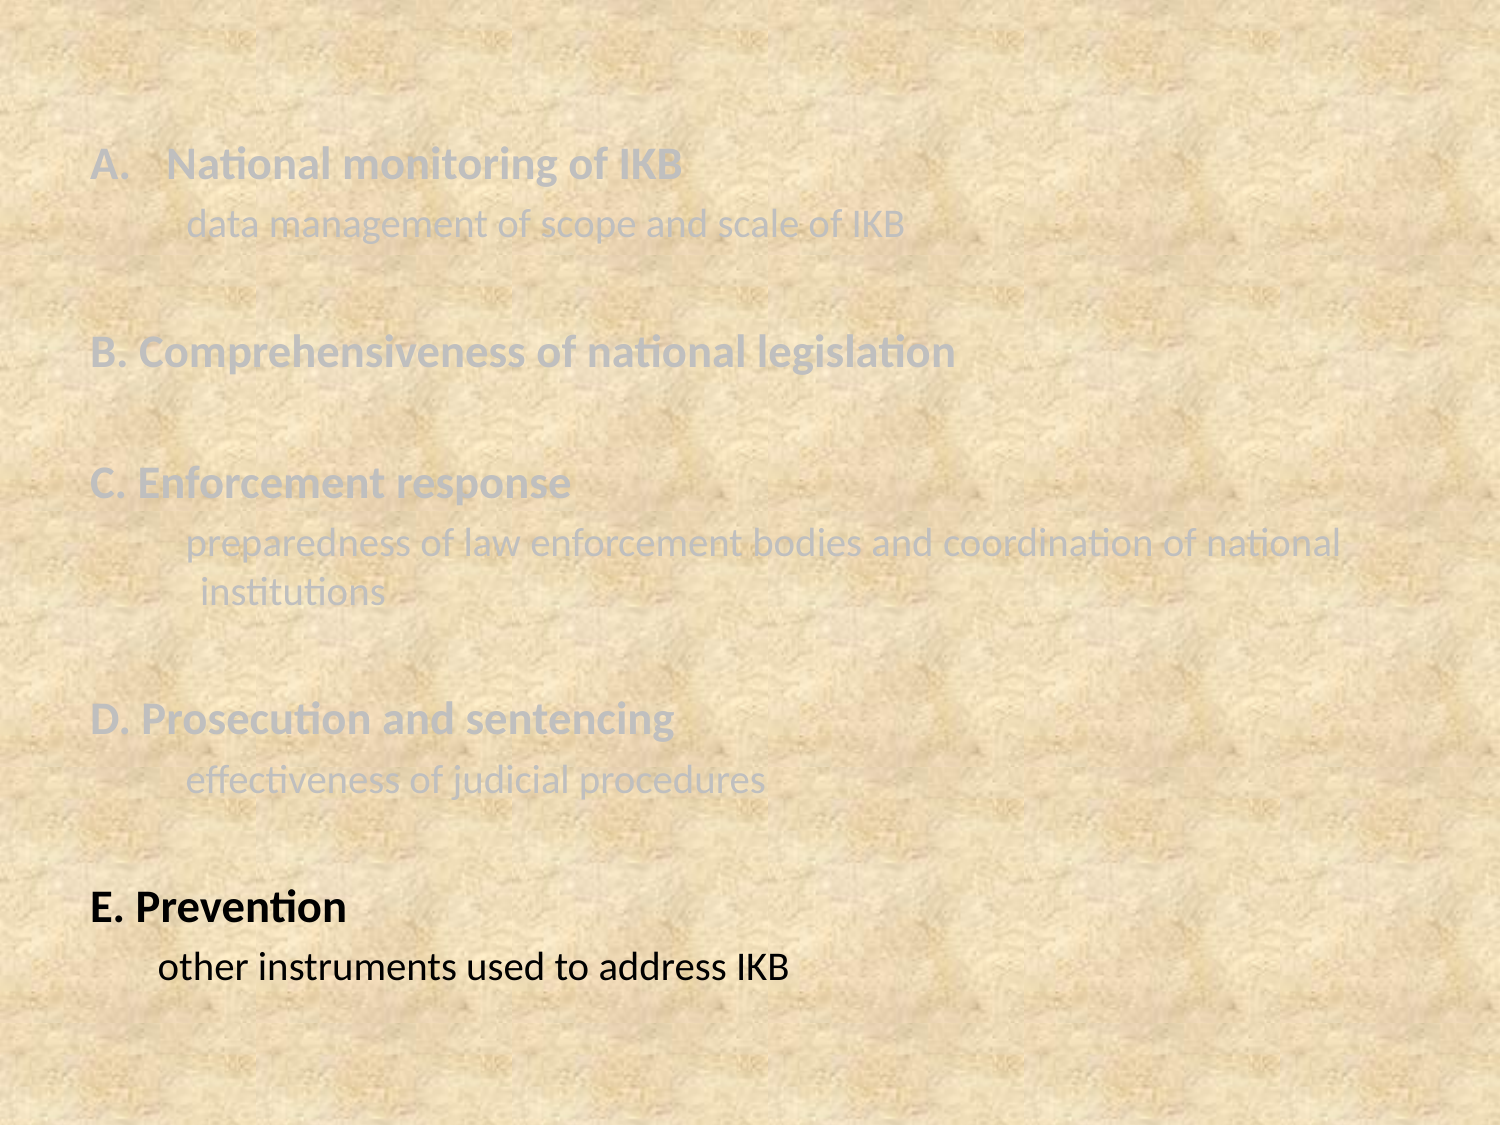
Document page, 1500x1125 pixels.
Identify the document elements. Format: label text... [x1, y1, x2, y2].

picture [0, 0, 1500, 1125]
list National monitoring of IKB data management of scope and scale of IKB B. Comprehensiveness of national legislation C. Enforcement response preparedness of law enforcement bodies and coordination of national institutions D. Prosecution and sentencing effectiveness of judicial procedures E. Prevention other instruments used to address IKB [75, 125, 1425, 1005]
